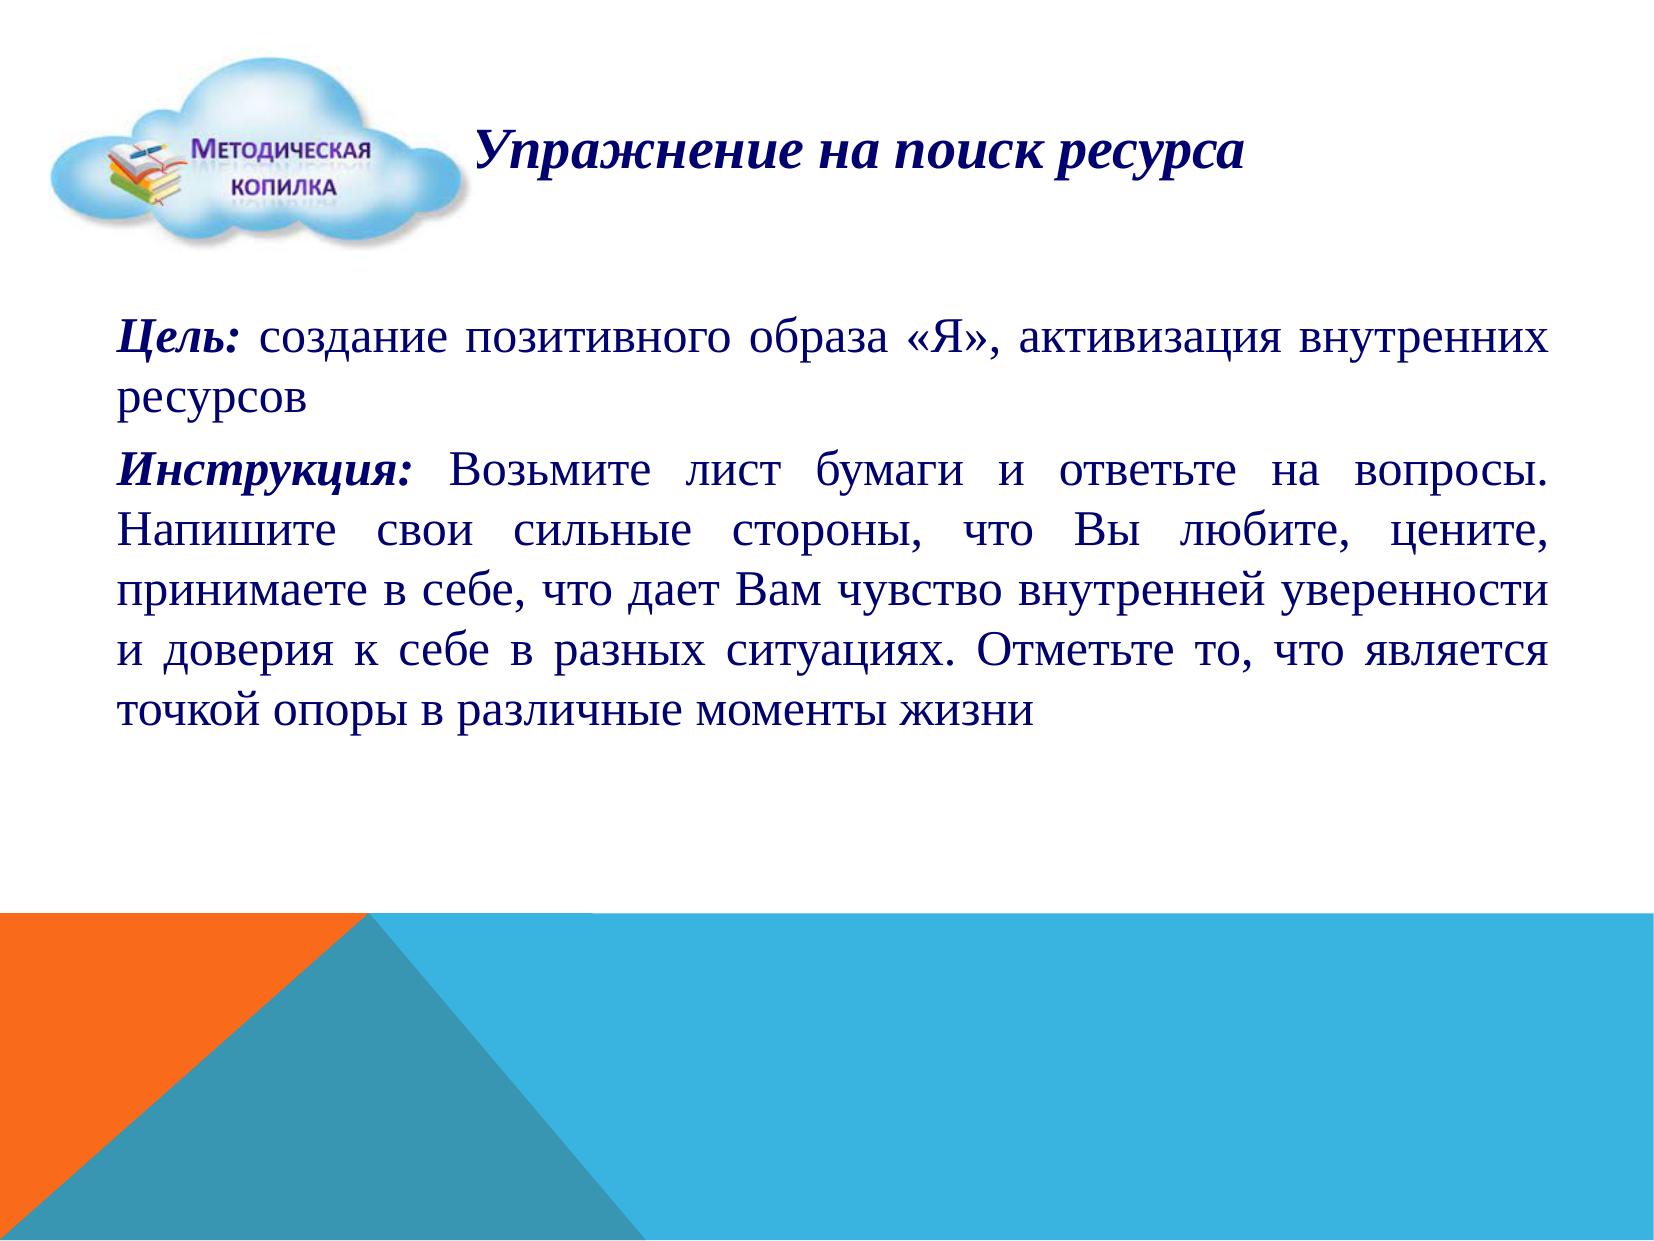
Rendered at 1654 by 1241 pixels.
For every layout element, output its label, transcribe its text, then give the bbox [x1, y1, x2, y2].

text_box Цель: создание позитивного образа «Я», активизация внутренних ресурсов Инструкция: Возьмите лист бумаги и ответьте на вопросы. Напишите свои сильные стороны, что Вы любите, цените, принимаете в себе, что дает Вам чувство внутренней уверенности и доверия к себе в разных ситуациях. Отметьте то, что является точкой опоры в различные моменты жизни [101, 294, 1565, 743]
picture [48, 44, 478, 263]
text_box Упражнение на поиск ресурса [481, 94, 1590, 195]
